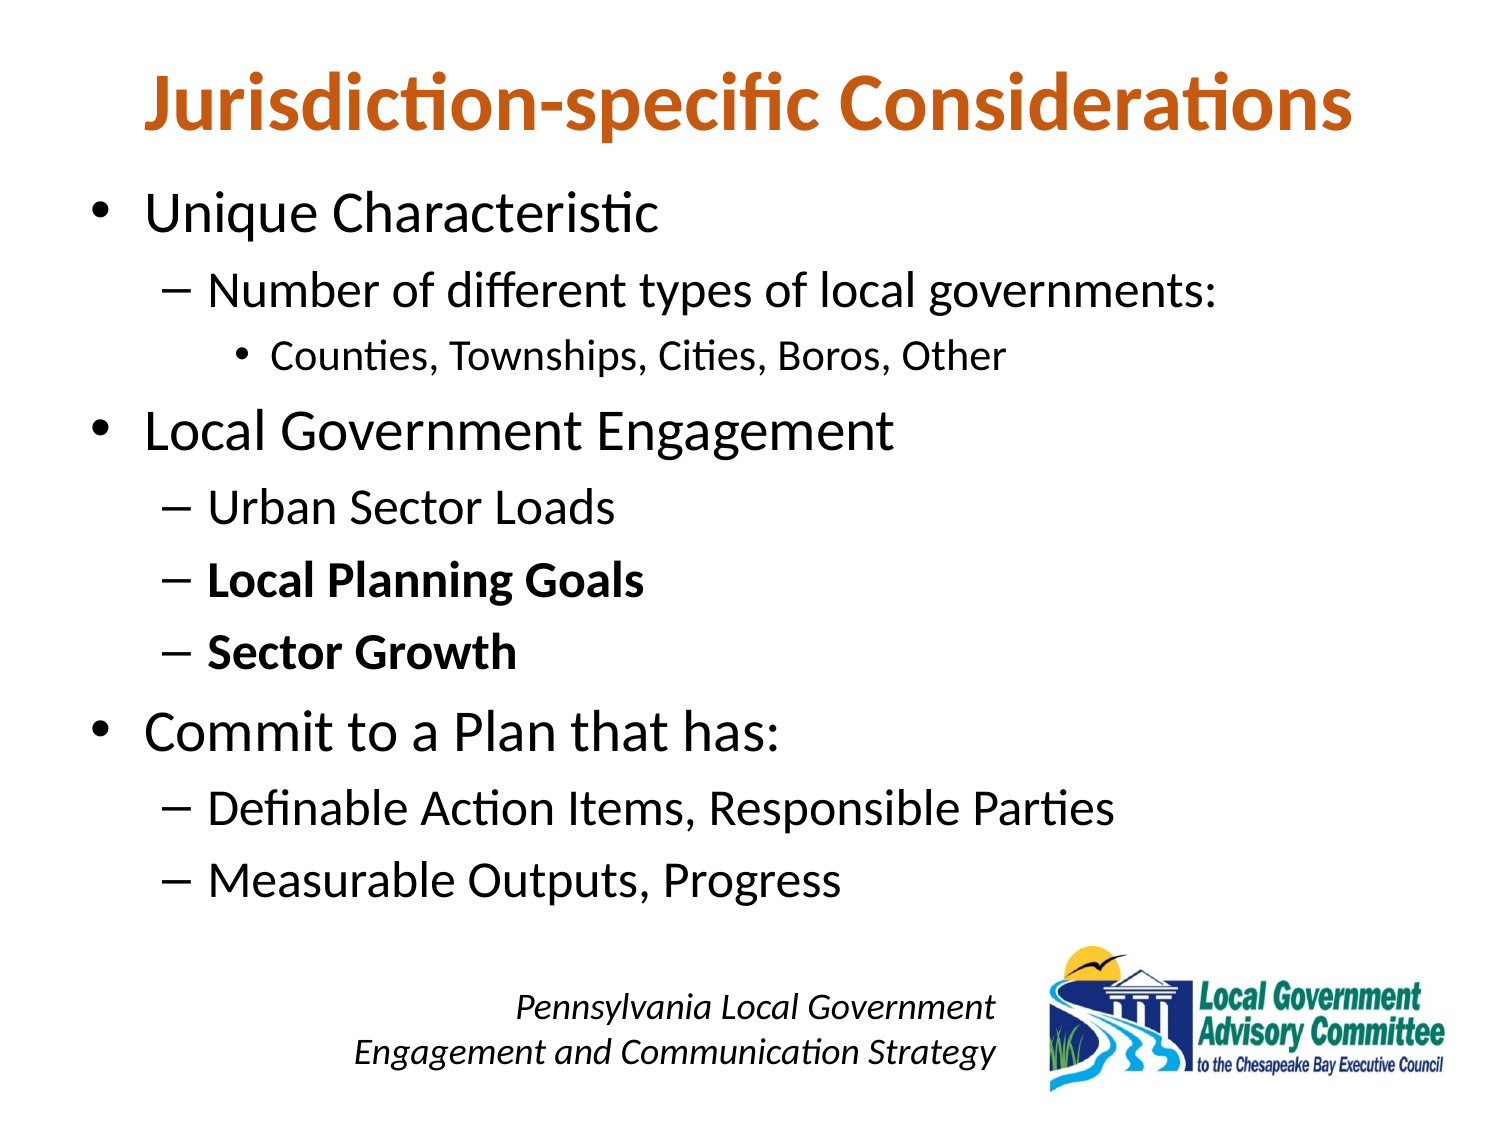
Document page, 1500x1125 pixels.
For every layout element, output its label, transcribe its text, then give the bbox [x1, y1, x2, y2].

list Unique Characteristic Number of different types of local governments: Counties, Townships, Cities, Boros, Other Local Government Engagement Urban Sector Loads Local Planning Goals Sector Growth Commit to a Plan that has: Definable Action Items, Responsible Parties Measurable Outputs, Progress [75, 167, 1425, 917]
picture [1048, 946, 1445, 1092]
text_box Pennsylvania Local Government Engagement and Communication Strategy [176, 974, 1020, 1080]
title Jurisdiction-specific Considerations [75, 27, 1425, 167]
